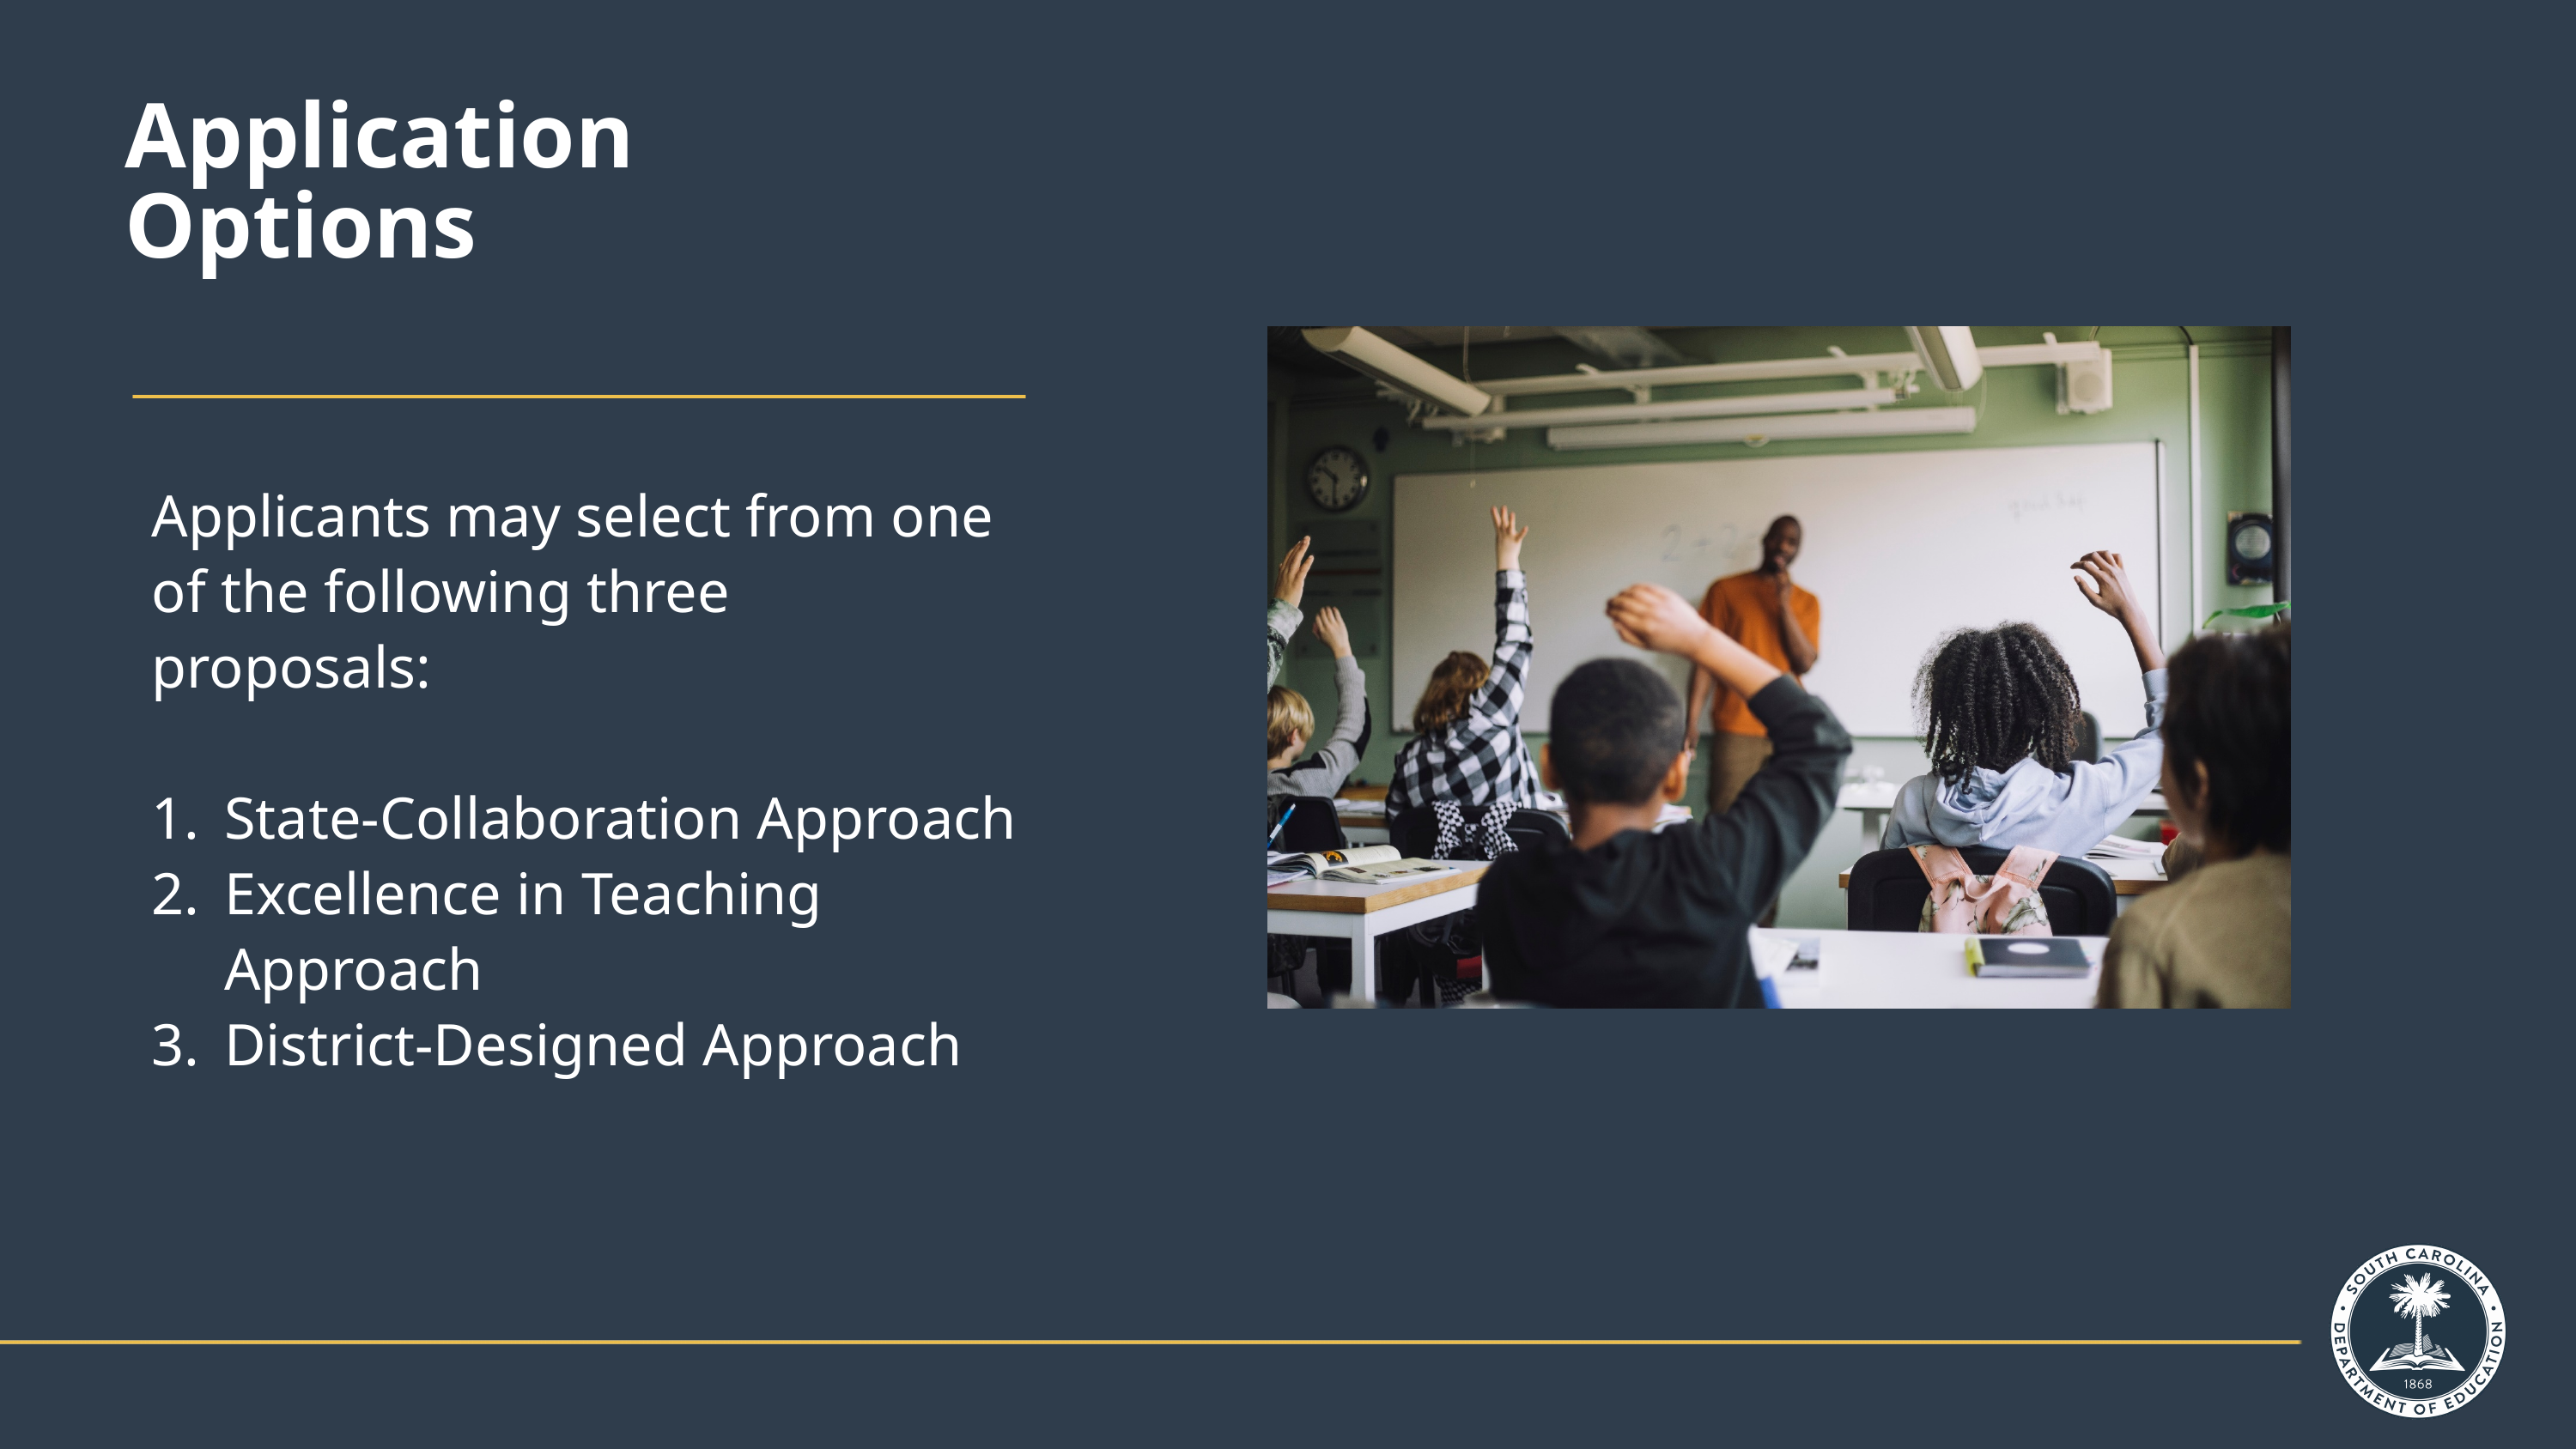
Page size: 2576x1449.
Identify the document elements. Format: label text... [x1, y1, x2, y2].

picture [1267, 325, 2291, 1009]
picture [132, 395, 1027, 398]
picture [2329, 1243, 2507, 1420]
list Applicants may select from one of the following three proposals: State-Collaboration Approach Excellence in Teaching Approach District-Designed Approach [138, 466, 1033, 1240]
title Application Options [125, 96, 1009, 339]
